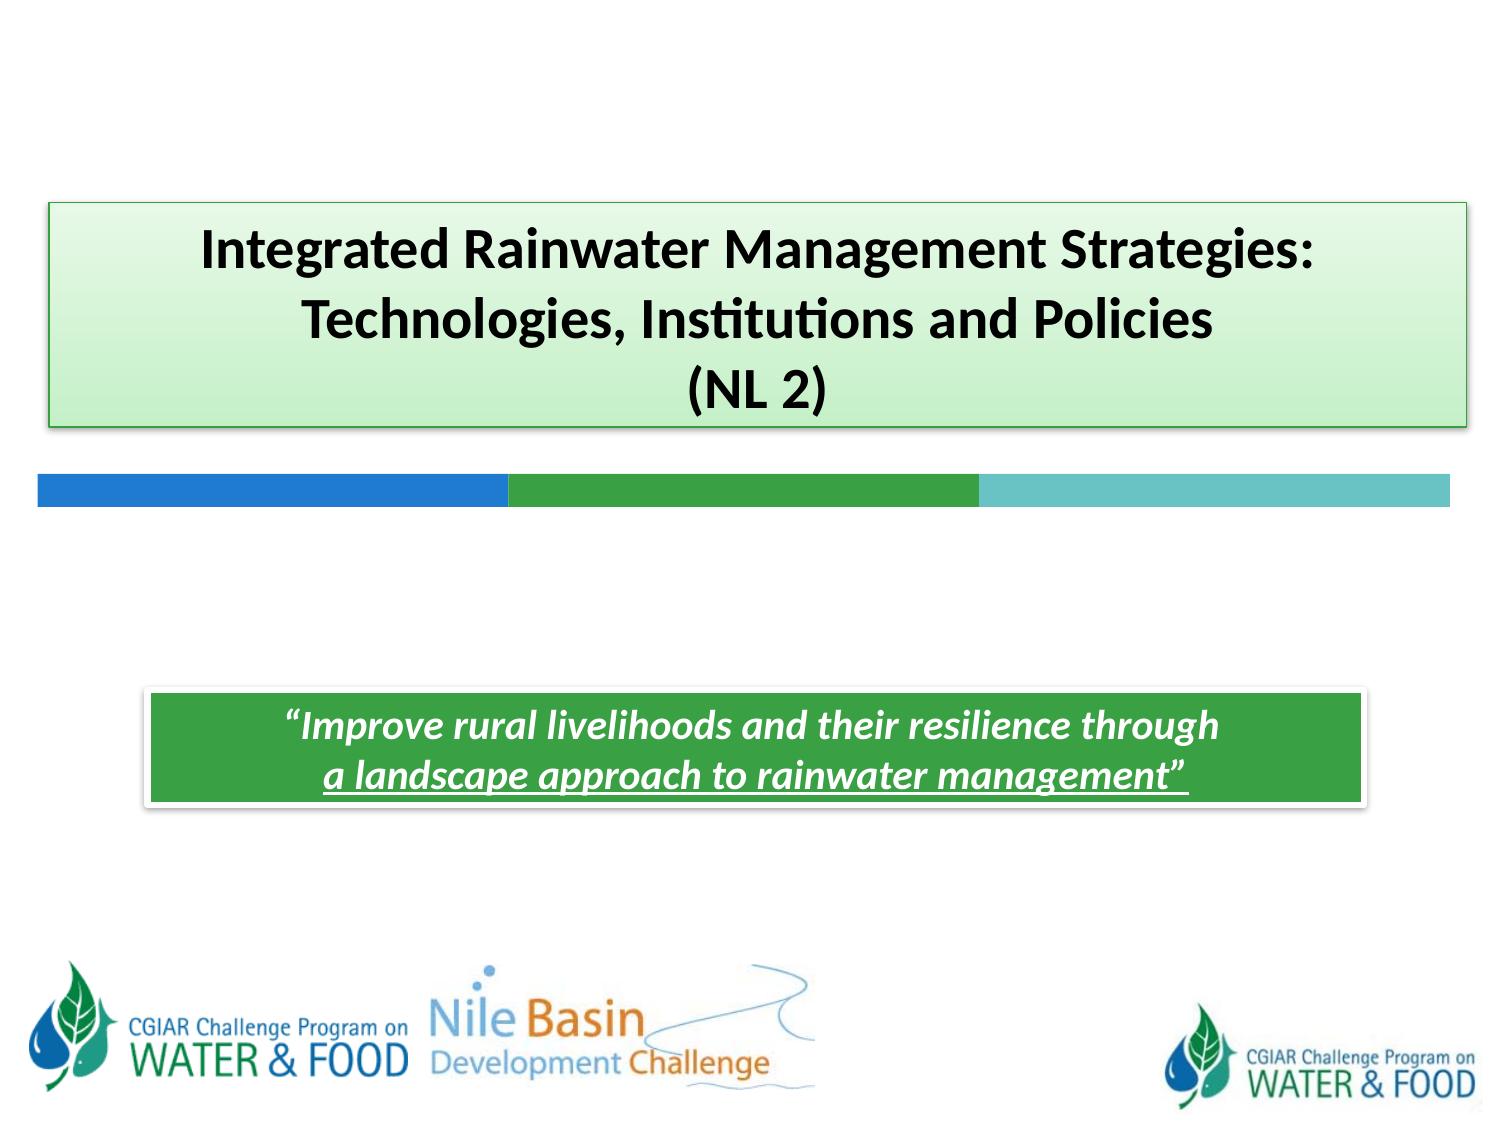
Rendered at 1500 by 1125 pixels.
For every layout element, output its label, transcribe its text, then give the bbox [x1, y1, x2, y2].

picture [430, 963, 815, 1091]
text_box Integrated Rainwater Management Strategies: Technologies, Institutions and Policies (NL 2) [48, 202, 1467, 428]
text_box “Improve rural livelihoods and their resilience through a landscape approach to rainwater management” [144, 687, 1367, 808]
picture [29, 959, 408, 1092]
picture [1160, 996, 1483, 1114]
